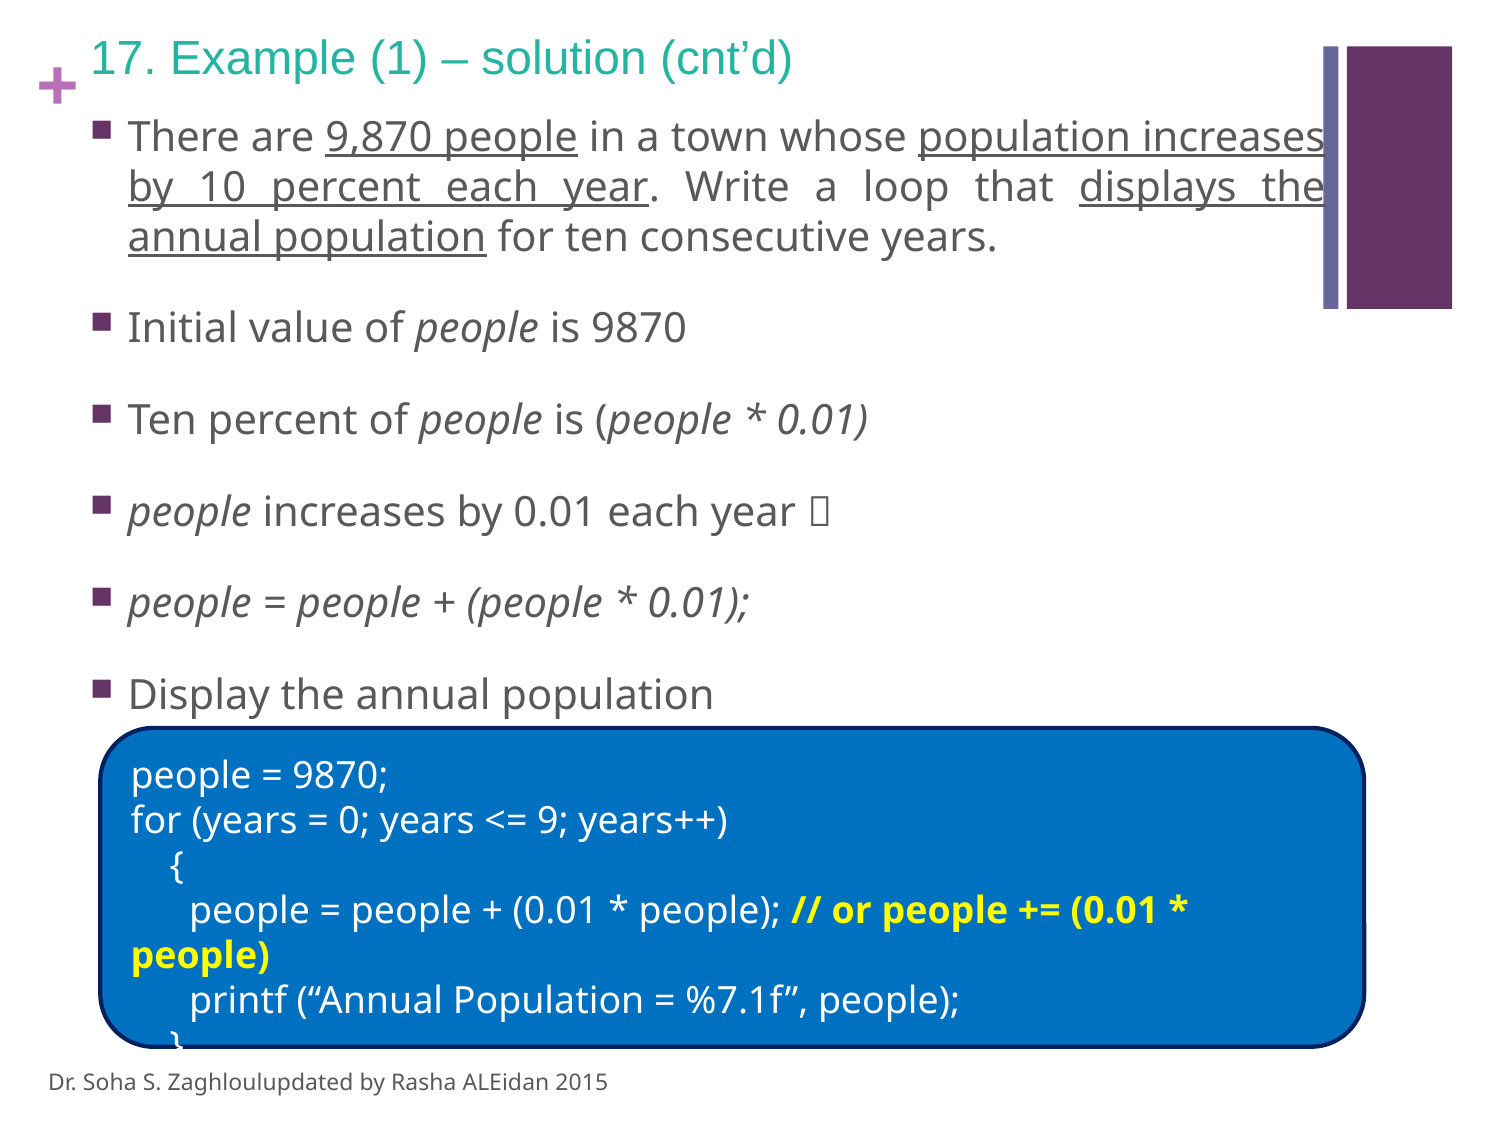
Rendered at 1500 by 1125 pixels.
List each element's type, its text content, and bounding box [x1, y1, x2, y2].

title 17. Example (1) – solution (cnt’d) [75, 19, 1263, 93]
list There are 9,870 people in a town whose population increases by 10 percent each year. Write a loop that displays the annual population for ten consecutive years. Initial value of people is 9870 Ten percent of people is (people * 0.01) people increases by 0.01 each year  people = people + (people * 0.01); Display the annual population [75, 101, 1341, 1059]
footer Dr. Soha S. Zaghloul updated by Rasha ALEidan 2015 [33, 1053, 1038, 1114]
text_box people = 9870; for (years = 0; years <= 9; years++) { people = people + (0.01 * people); // or people += (0.01 * people) printf (“Annual Population = %7.1f”, people); } [98, 725, 1367, 1049]
